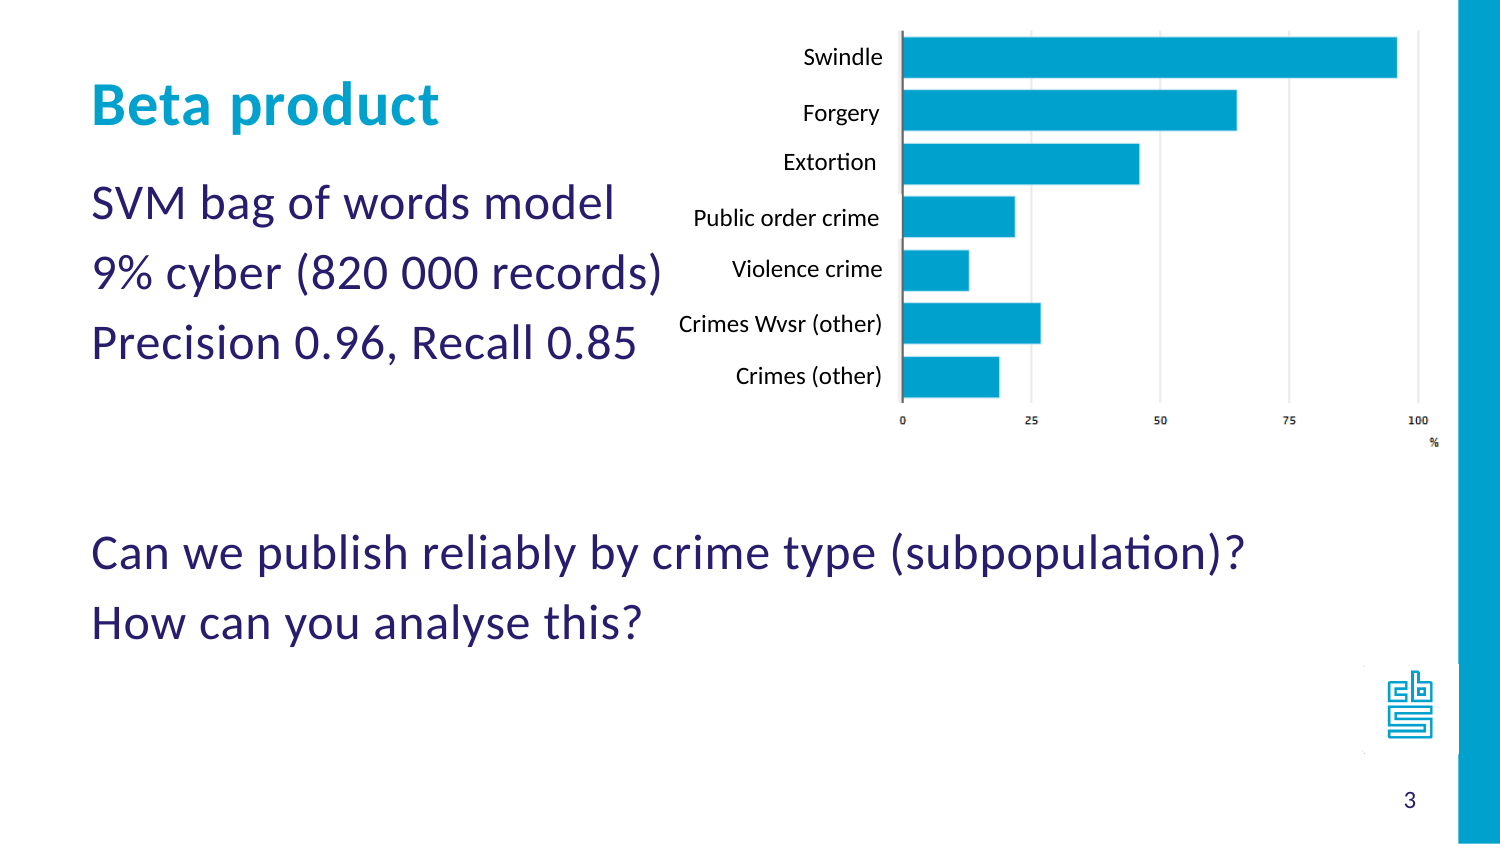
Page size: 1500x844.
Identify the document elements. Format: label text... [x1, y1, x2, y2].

slide_number 3 [1361, 772, 1459, 826]
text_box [641, 32, 903, 399]
picture [897, 23, 1454, 459]
picture [1361, 664, 1458, 754]
list SVM bag of words model 9% cyber (820 000 records) Precision 0.96, Recall 0.85 Can we publish reliably by crime type (subpopulation)? How can you analyse this? [76, 161, 1329, 765]
list Beta product [76, 55, 635, 139]
